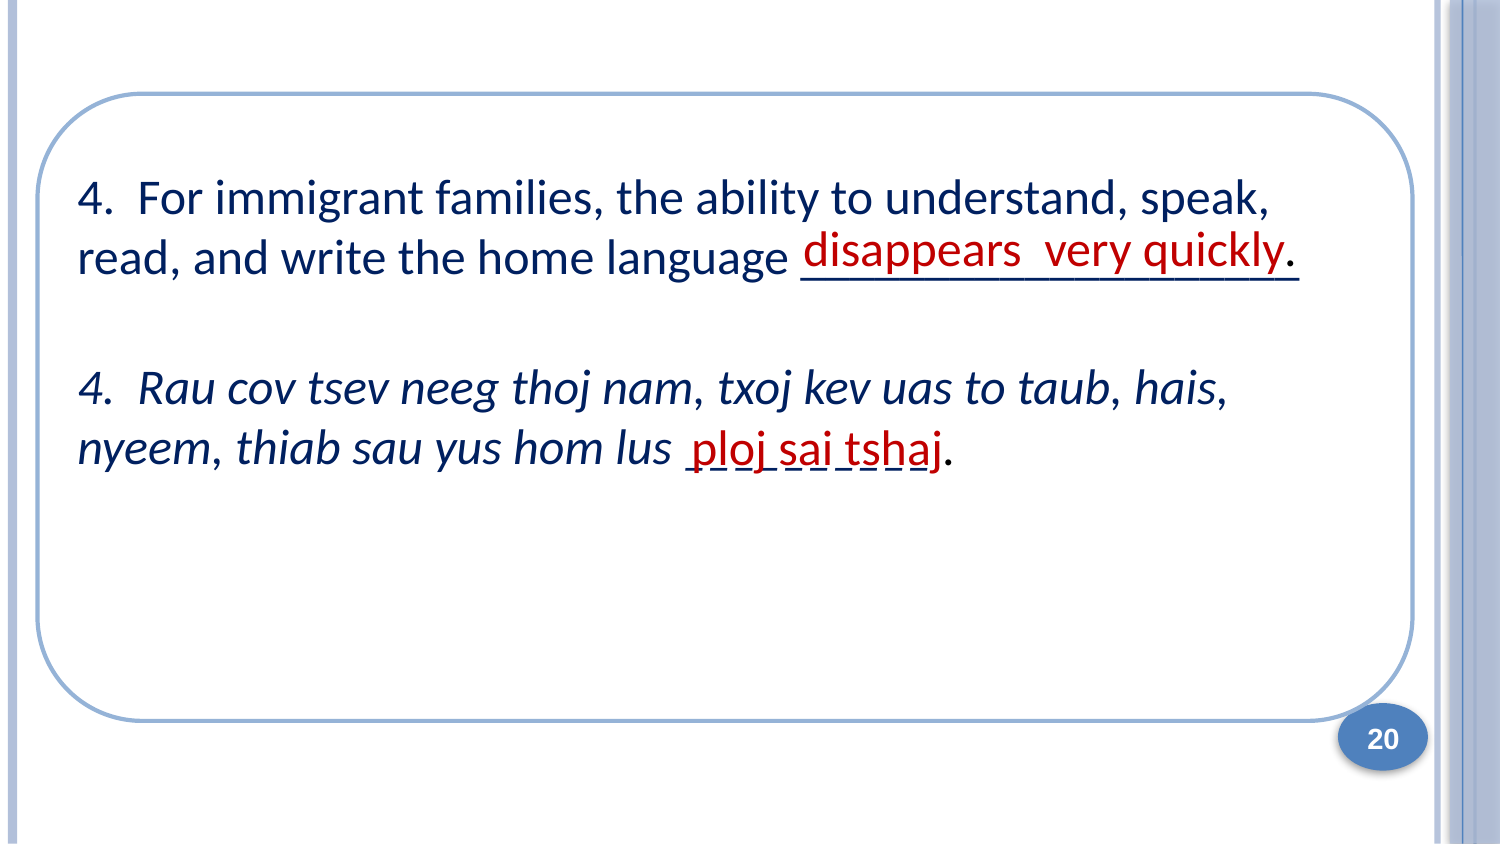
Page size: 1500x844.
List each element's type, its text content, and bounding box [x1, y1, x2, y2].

slide_number 20 [1333, 705, 1434, 770]
text_box ploj sai tshaj. [676, 408, 971, 483]
text_box . Research shows that all DLI children – regdless of home language –_______. La investigación muestra que todos los niños de DLI, independientemente del idioma que se [35, 91, 1415, 723]
text_box 4. Rau cov tsev neeg thoj nam, txoj kev uas to taub, hais, nyeem, thiab sau yus hom lus __________ [62, 347, 1375, 543]
text_box 4. For immigrant families, the ability to understand, speak, read, and write the home language ____________________ [62, 157, 1375, 347]
text_box disappears very quickly. [788, 209, 1313, 284]
